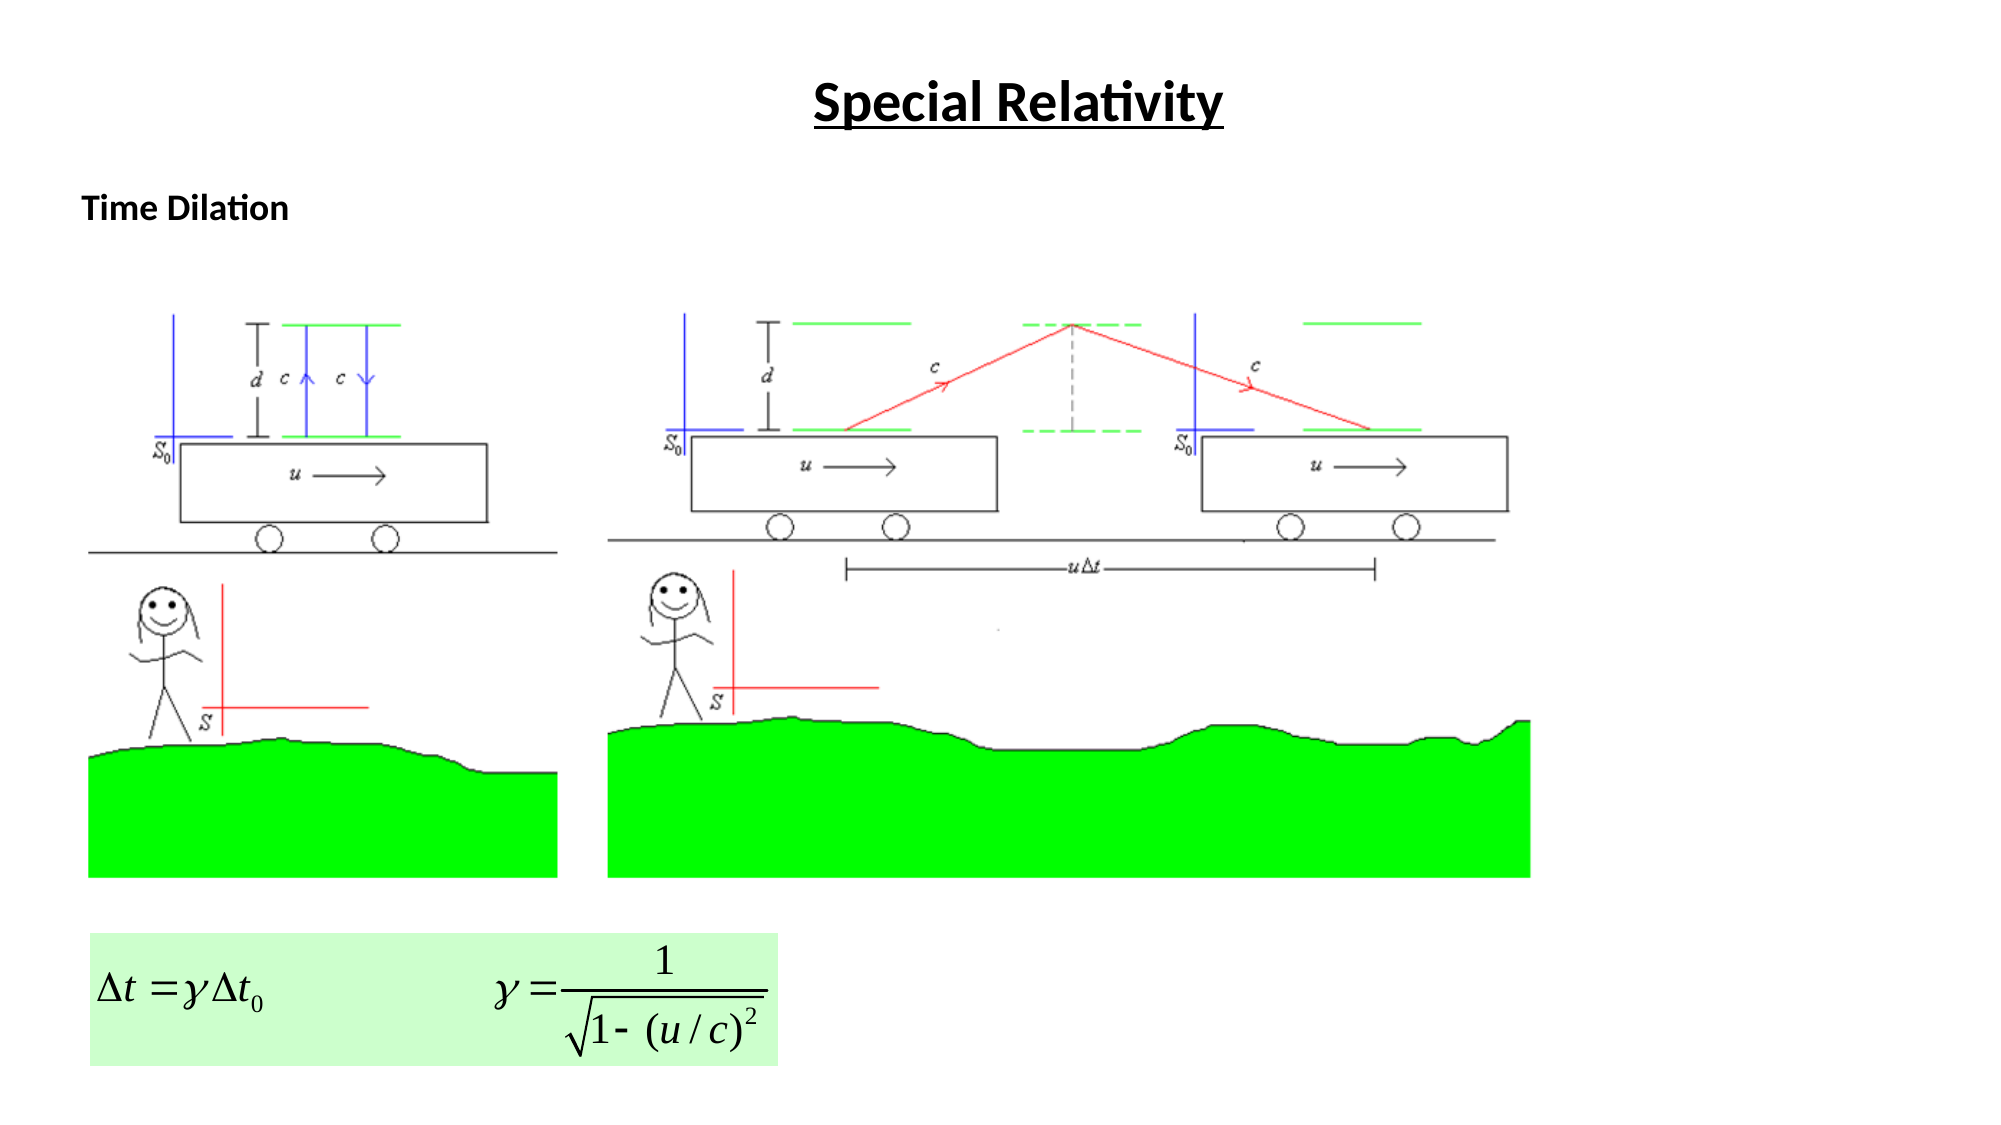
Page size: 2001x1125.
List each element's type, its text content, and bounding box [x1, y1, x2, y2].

text_box Time Dilation [66, 175, 322, 236]
picture [54, 298, 1545, 891]
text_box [89, 932, 779, 1067]
text_box Special Relativity [799, 56, 1251, 141]
